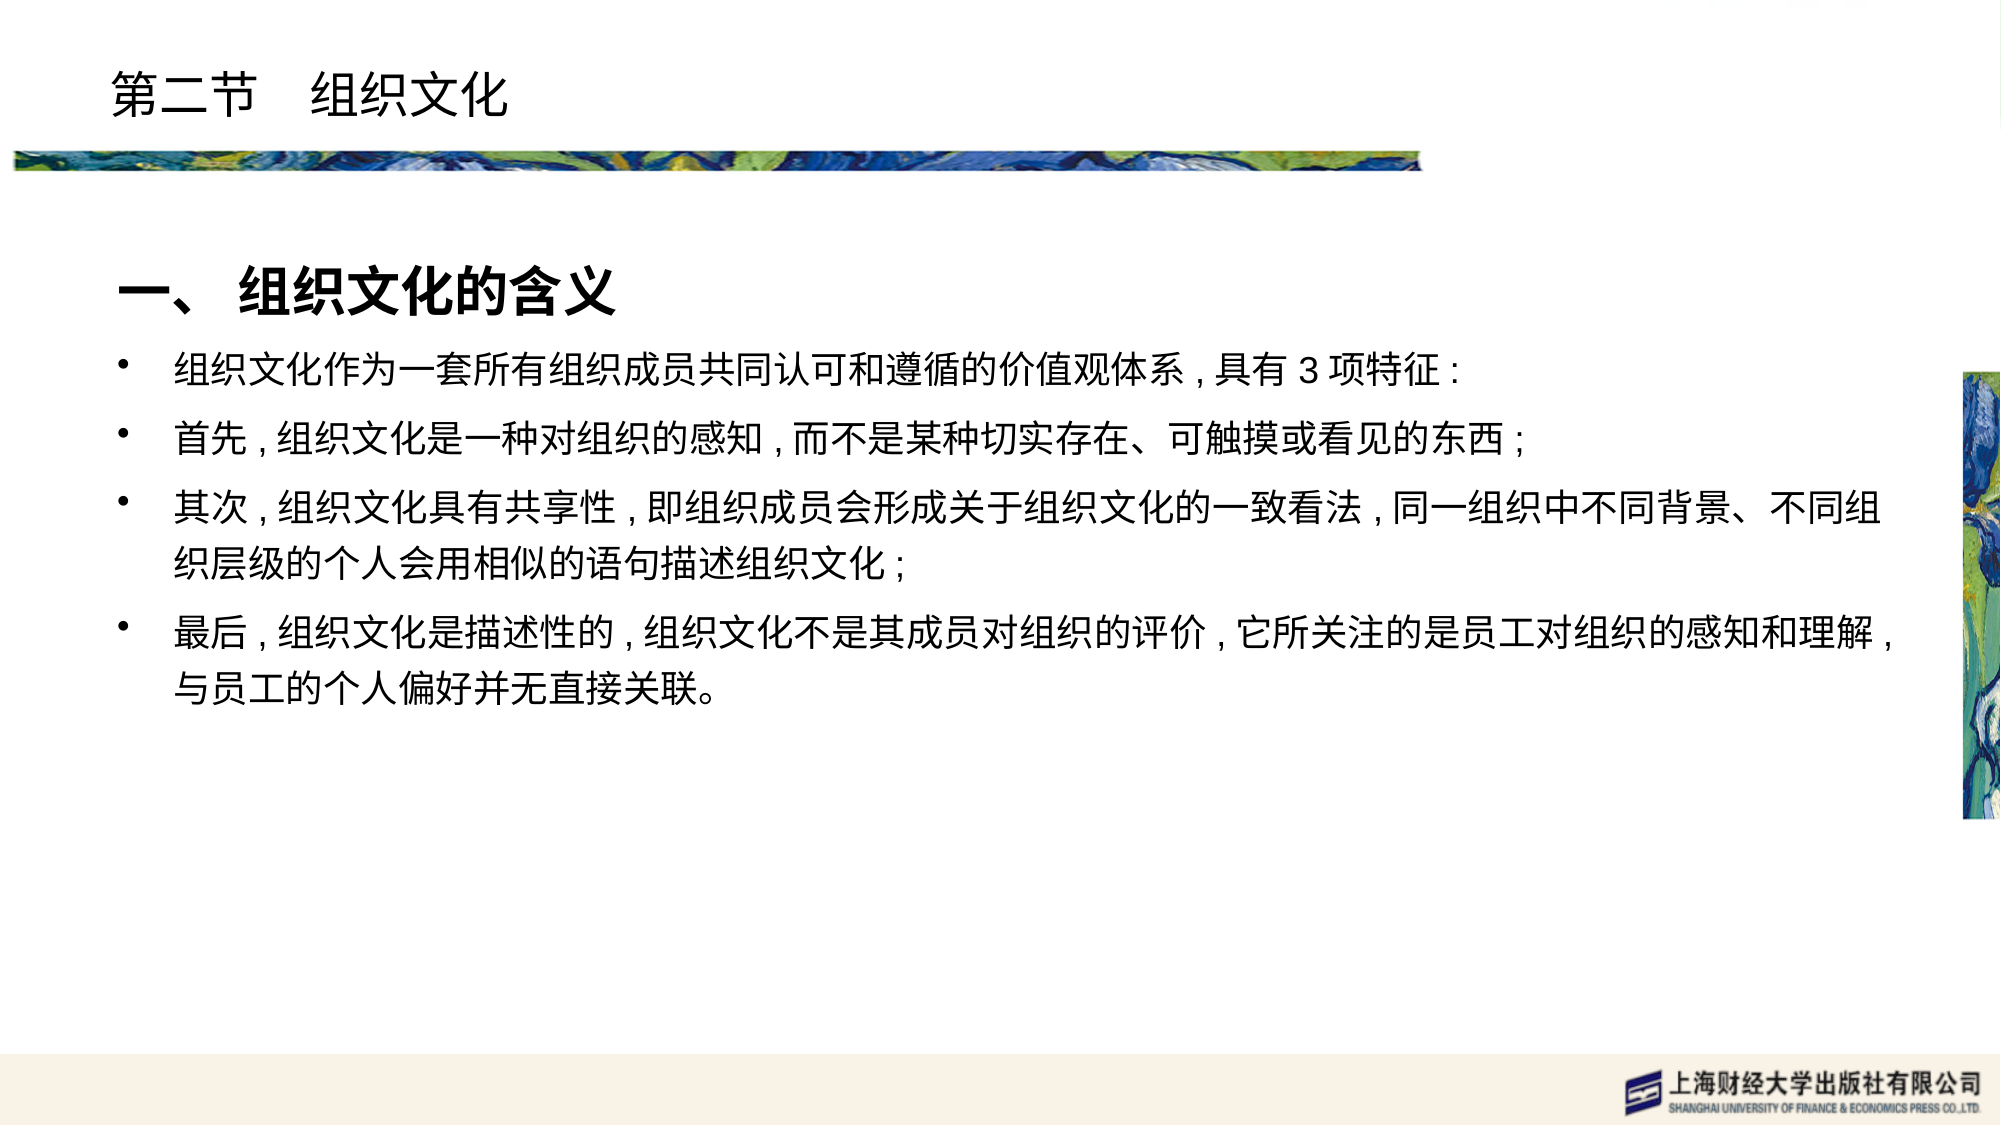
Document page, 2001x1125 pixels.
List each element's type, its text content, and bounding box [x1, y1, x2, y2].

picture [0, 0, 2001, 1125]
list 一、 组织文化的含义 组织文化作为一套所有组织成员共同认可和遵循的价值观体系,具有3项特征: 首先,组织文化是一种对组织的感知,而不是某种切实存在、可触摸或看见的东西; 其次,组织文化具有共享性,即组织成员会形成关于组织文化的一致看法,同一组织中不同背景、不同组织层级的个人会用相似的语句描述组织文化; 最后,组织文化是描述性的,组织文化不是其成员对组织的评价,它所关注的是员工对组织的感知和理解,与员工的个人偏好并无直接关联。 [102, 233, 1898, 1032]
title 第二节 组织文化 [94, 42, 1451, 146]
